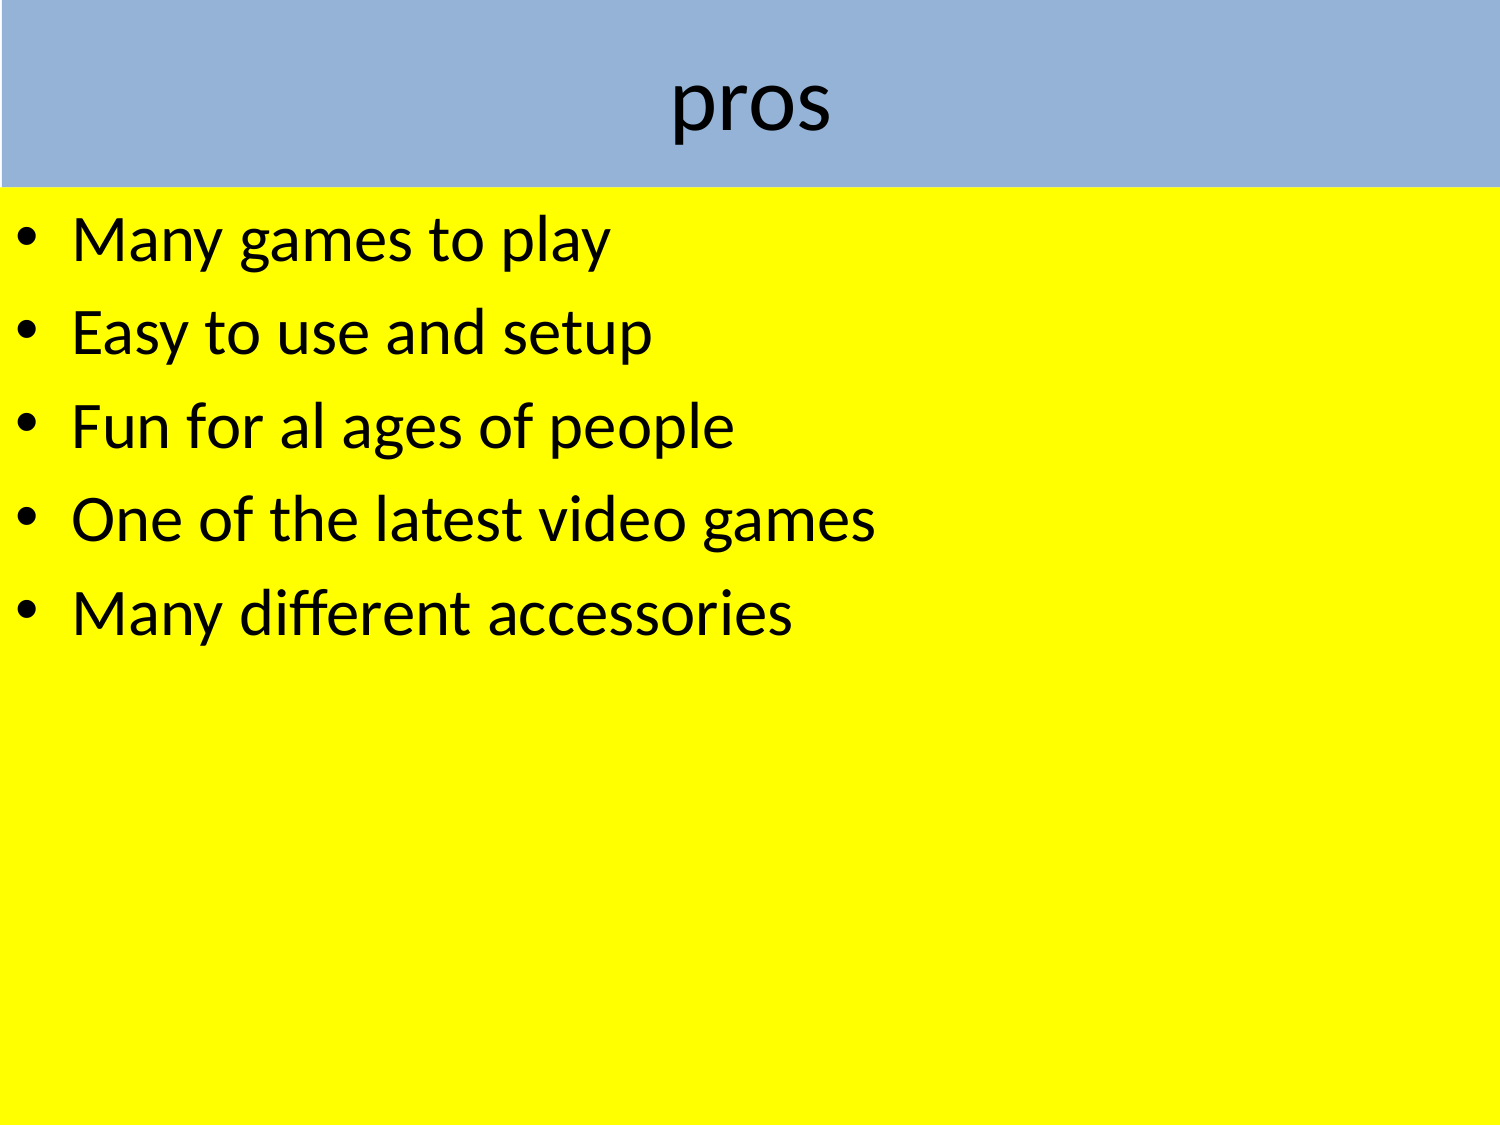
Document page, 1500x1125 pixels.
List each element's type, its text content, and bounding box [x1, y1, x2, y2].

title pros [1, 0, 1500, 187]
list Many games to play Easy to use and setup Fun for al ages of people One of the latest video games Many different accessories [0, 187, 1500, 1125]
